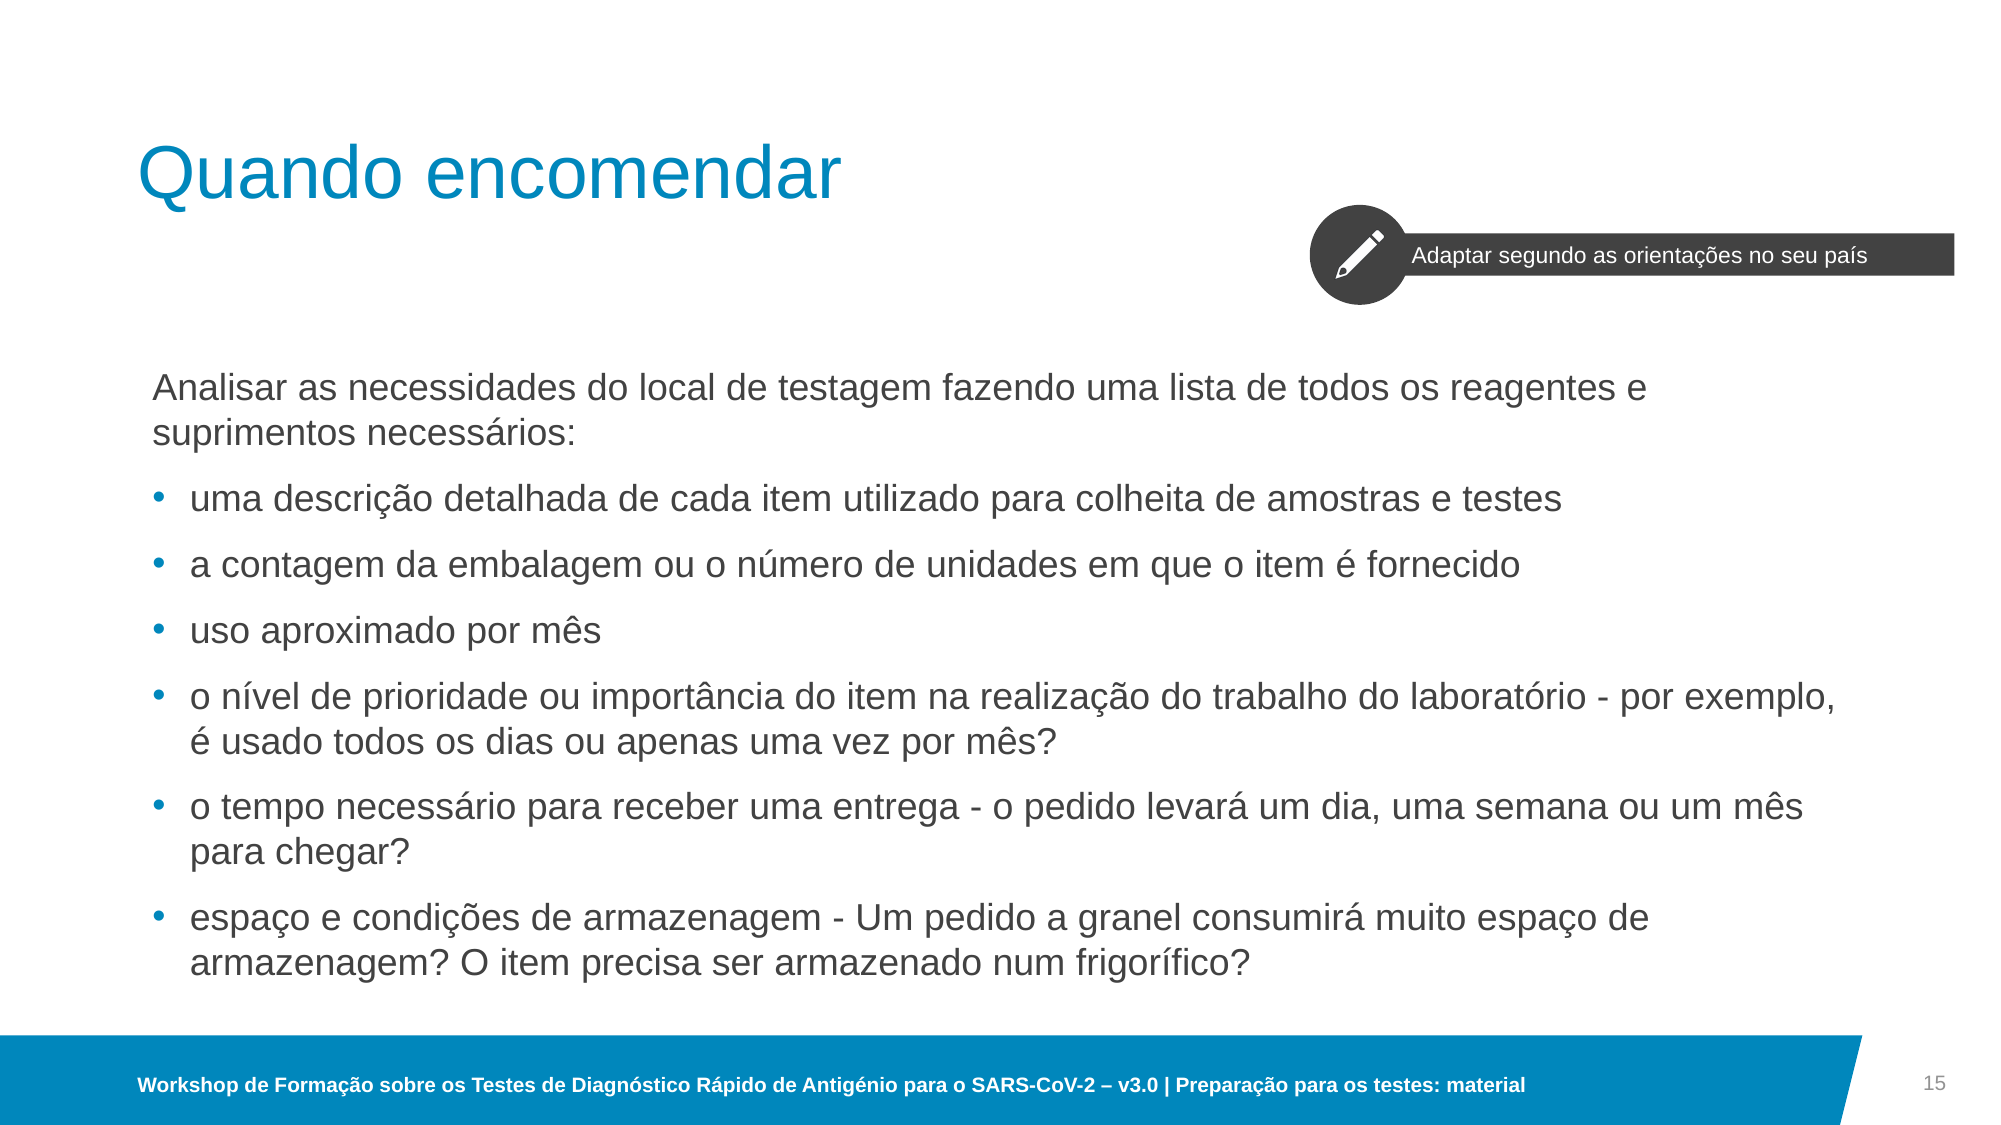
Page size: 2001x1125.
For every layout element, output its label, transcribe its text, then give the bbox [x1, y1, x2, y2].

list Analisar as necessidades do local de testagem fazendo uma lista de todos os reagentes e suprimentos necessários: uma descrição detalhada de cada item utilizado para colheita de amostras e testes a contagem da embalagem ou o número de unidades em que o item é fornecido uso aproximado por mês o nível de prioridade ou importância do item na realização do trabalho do laboratório - por exemplo, é usado todos os dias ou apenas uma vez por mês? o tempo necessário para receber uma entrega - o pedido levará um dia, uma semana ou um mês para chegar? espaço e condições de armazenagem - Um pedido a granel consumirá muito espaço de armazenagem? O item precisa ser armazenado num frigorífico? [137, 284, 1863, 1014]
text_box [1310, 205, 1955, 304]
title Quando encomendar [137, 59, 1863, 215]
slide_number 15 [1862, 1035, 1947, 1125]
footer Workshop de Formação sobre os Testes de Diagnóstico Rápido de Antigénio para o SARS-CoV-2 – v3.0 | Preparação para os testes: material [137, 1042, 1661, 1125]
